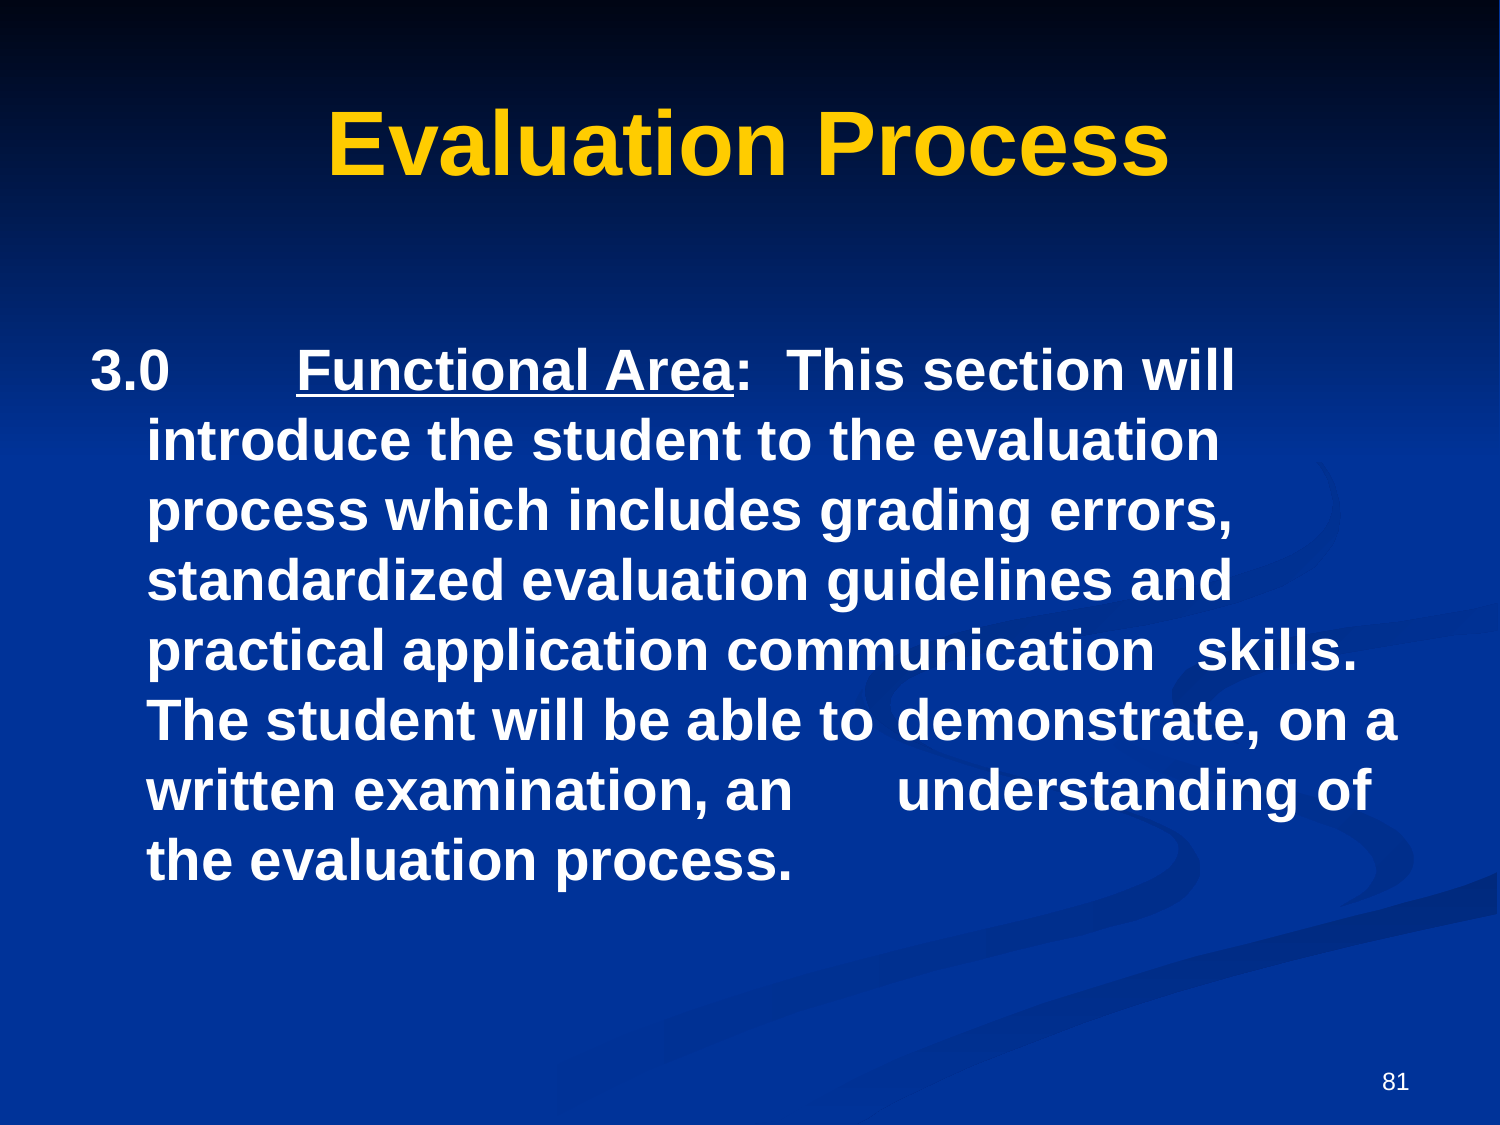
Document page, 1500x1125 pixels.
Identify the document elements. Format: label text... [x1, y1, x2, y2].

list 3.0 Functional Area: This section will introduce the student to the evaluation process which includes grading errors, standardized evaluation guidelines and practical application communication skills. The student will be able to demonstrate, on a written examination, an understanding of the evaluation process. [74, 324, 1426, 1076]
slide_number 81 [1074, 1076, 1426, 1104]
title Evaluation Process [74, 44, 1426, 233]
